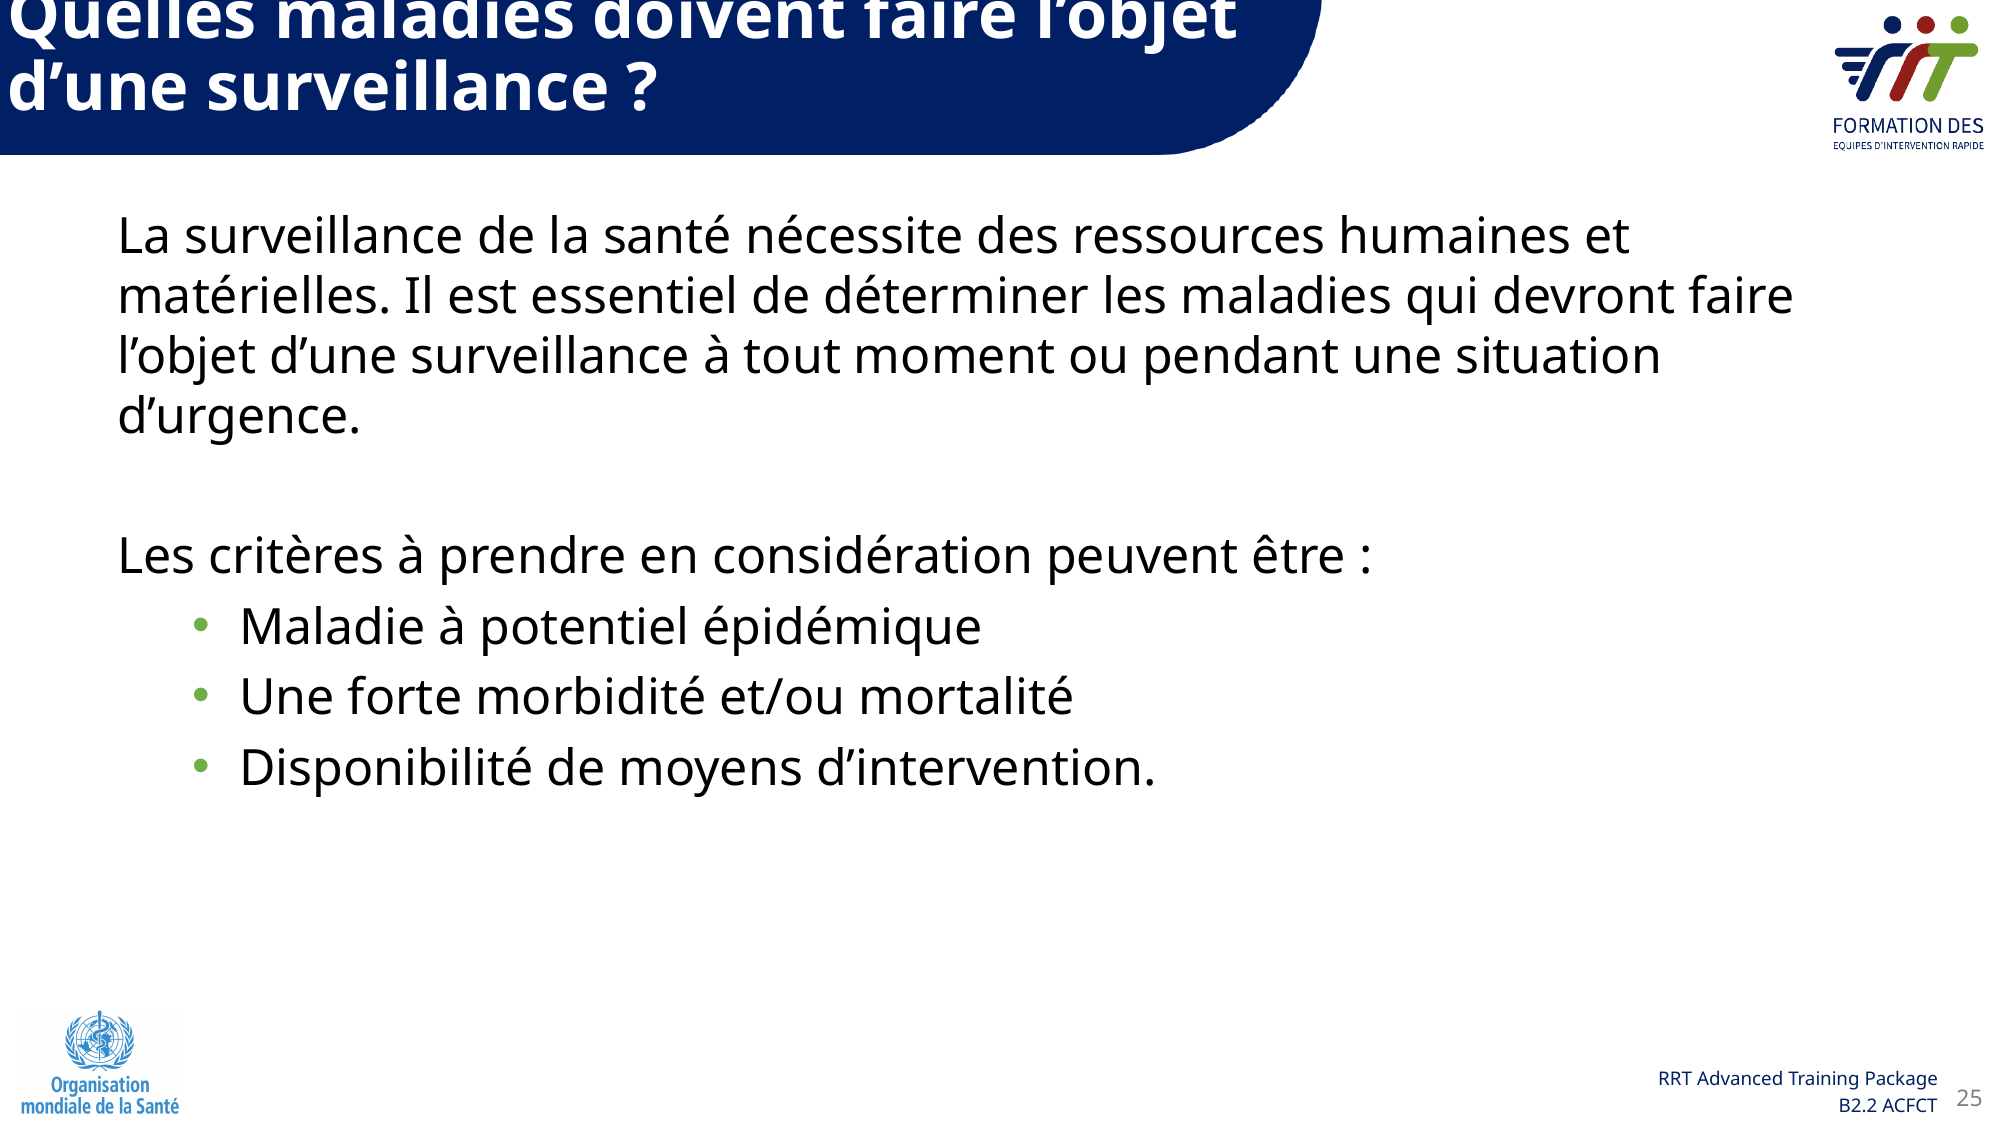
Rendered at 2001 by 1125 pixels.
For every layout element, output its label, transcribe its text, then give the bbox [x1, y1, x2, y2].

text_box La surveillance de la santé nécessite des ressources humaines et matérielles. Il est essentiel de déterminer les maladies qui devront faire l’objet d’une surveillance à tout moment ou pendant une situation d’urgence. Les critères à prendre en considération peuvent être : Maladie à potentiel épidémique Une forte morbidité et/ou mortalité Disponibilité de moyens d’intervention. [102, 196, 1898, 953]
title Quelles maladies doivent faire l’objet d’une surveillance ? [0, 0, 1351, 107]
picture [1833, 15, 1984, 151]
picture [20, 1009, 180, 1115]
picture [0, 107, 1322, 155]
